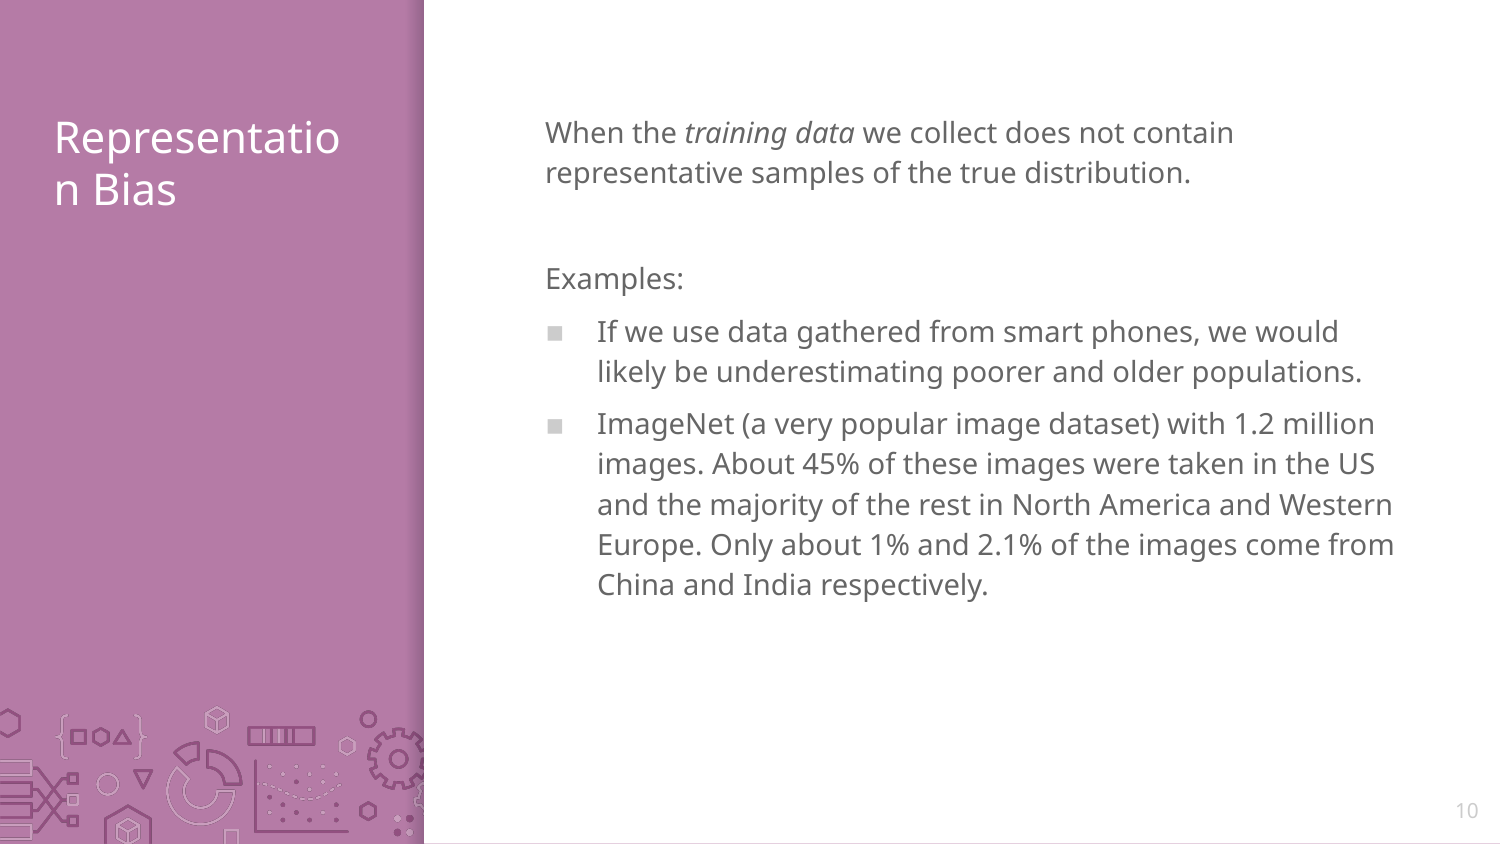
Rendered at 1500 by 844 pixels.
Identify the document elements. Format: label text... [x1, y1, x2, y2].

picture [0, 701, 424, 844]
list When the training data we collect does not contain representative samples of the true distribution. Examples: If we use data gathered from smart phones, we would likely be underestimating poorer and older populations. ImageNet (a very popular image dataset) with 1.2 million images. About 45% of these images were taken in the US and the majority of the rest in North America and Western Europe. Only about 1% and 2.1% of the images come from China and India respectively. [506, 94, 1425, 748]
title Representation Bias [38, 94, 375, 748]
slide_number 10 [1403, 779, 1494, 844]
